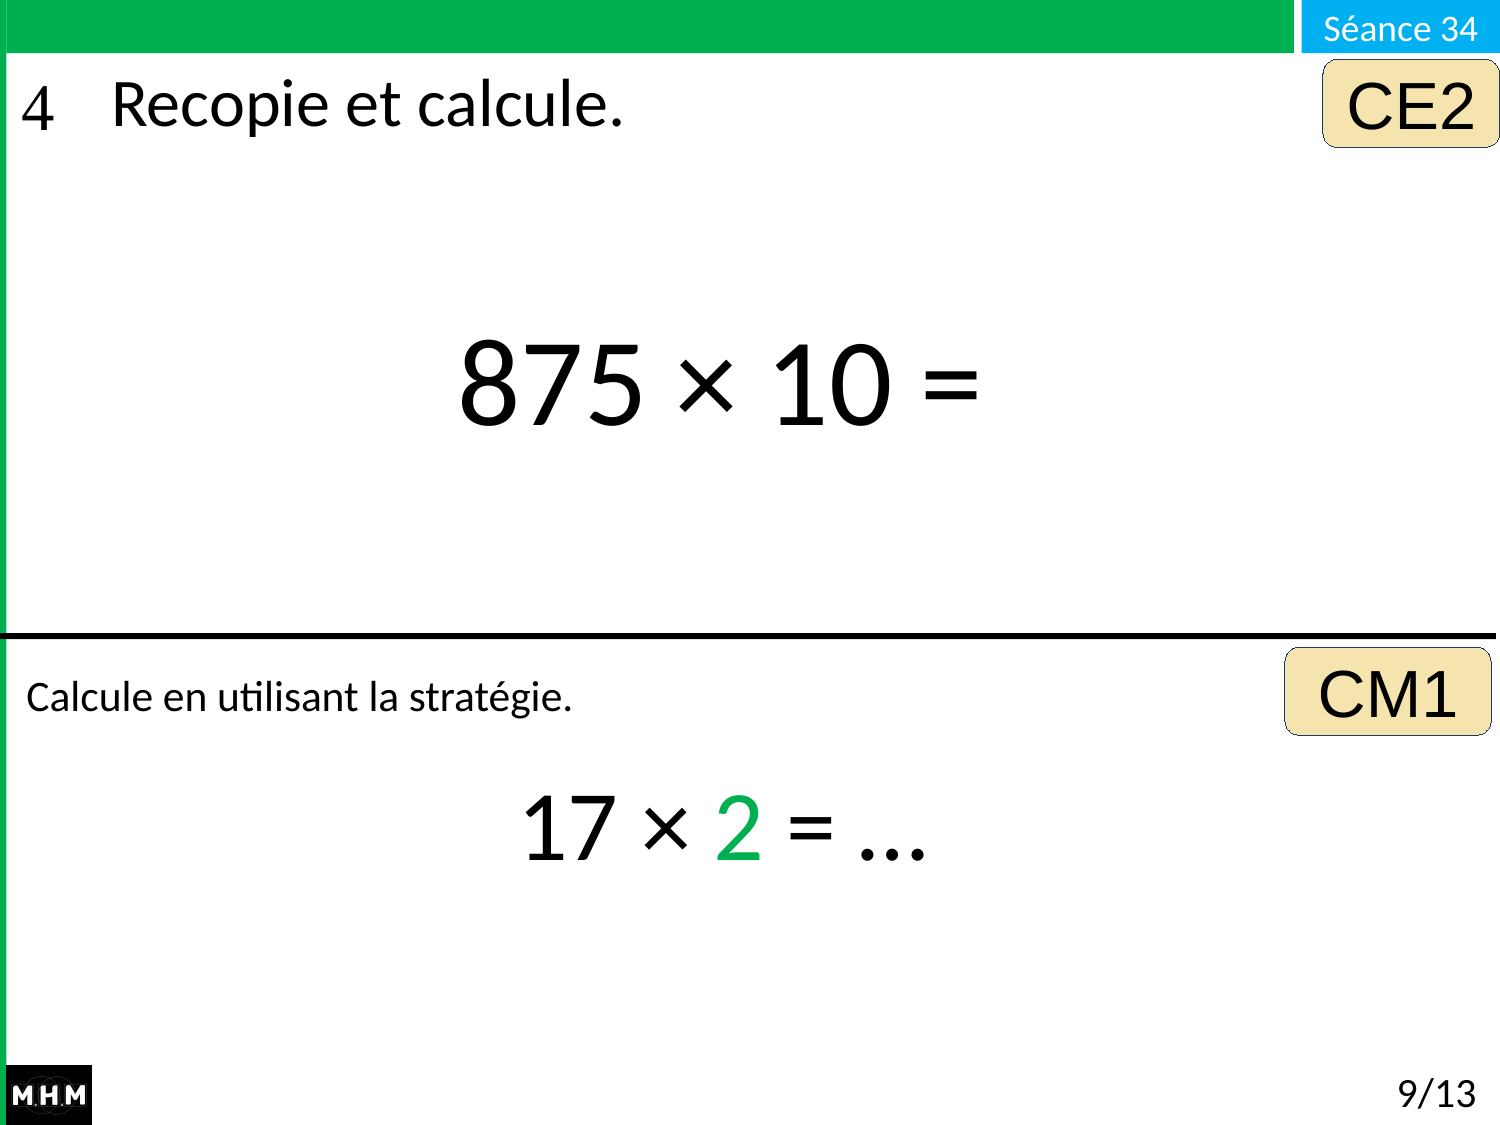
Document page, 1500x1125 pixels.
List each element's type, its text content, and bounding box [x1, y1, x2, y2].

text_box 875 × 10 = [443, 292, 1243, 458]
text_box CE2 [1322, 59, 1500, 148]
picture [6, 1065, 92, 1125]
title Recopie et calcule. [96, 60, 1391, 150]
list 9/13 [1373, 1064, 1500, 1125]
text_box CM1 [1284, 647, 1492, 736]
text_box 17 × 2 = … [497, 752, 949, 888]
text_box Calcule en utilisant la stratégie. [11, 652, 661, 743]
